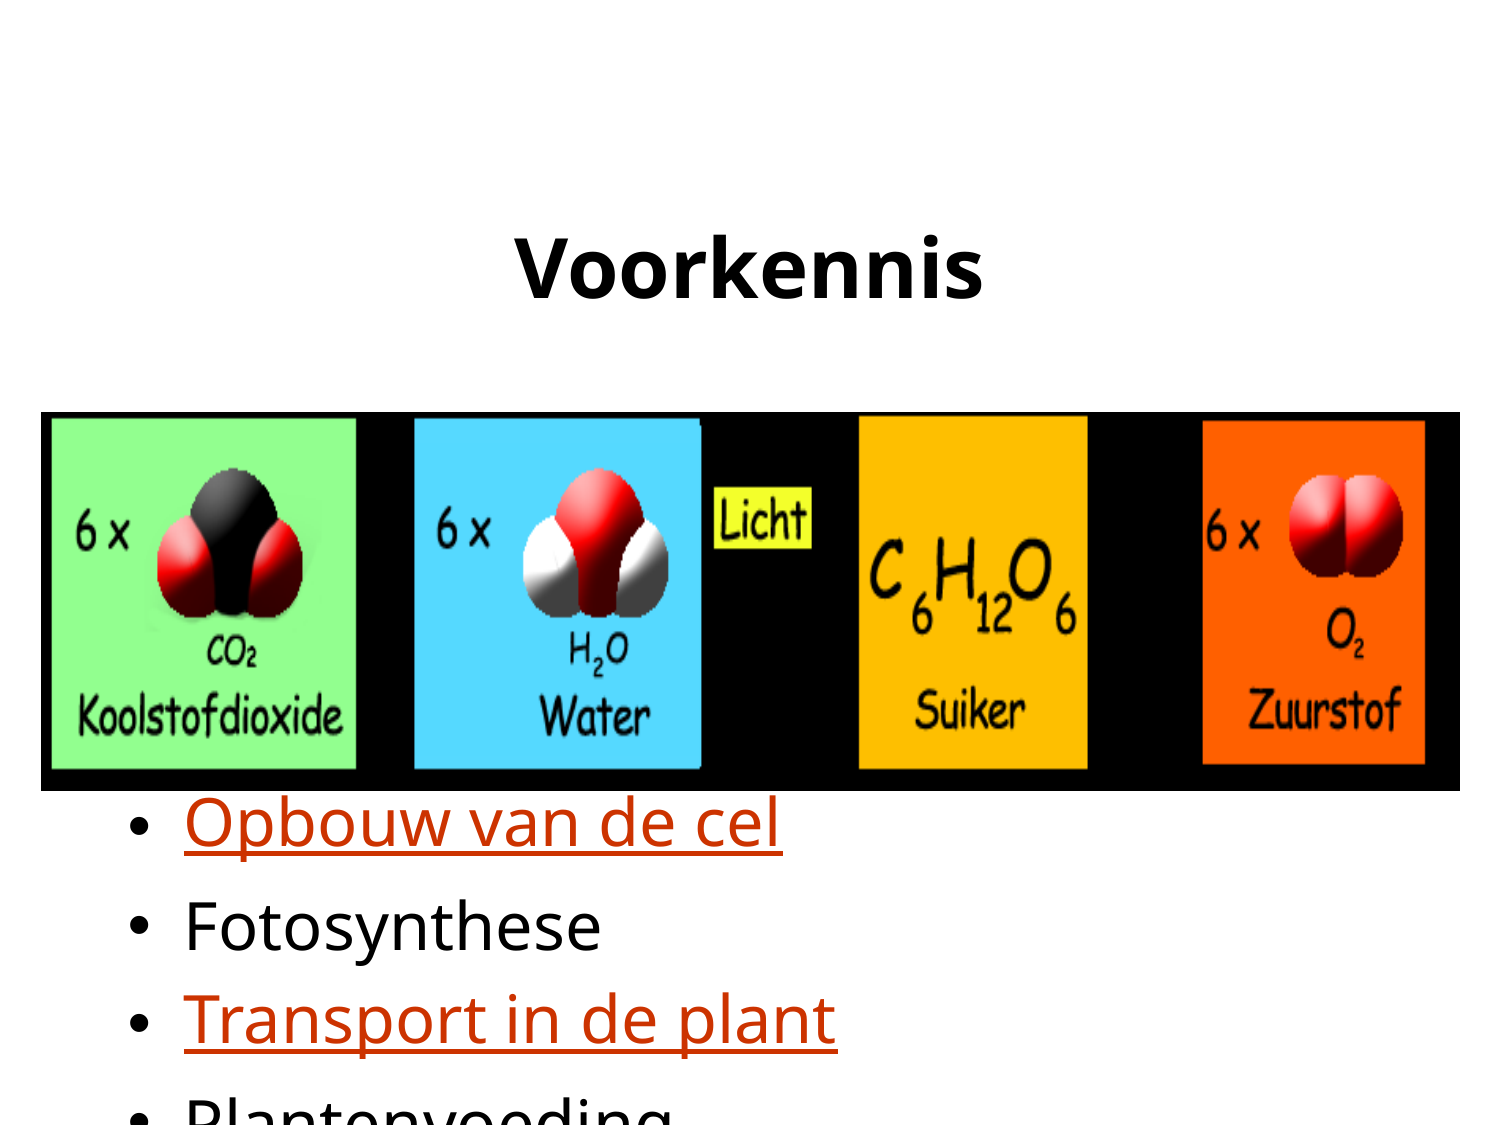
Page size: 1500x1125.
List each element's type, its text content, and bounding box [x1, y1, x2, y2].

list Om de lessen over meststoffen goed te kunnen snappen moet je de volgende onderdelen beheersen: Opbouw van de cel Fotosynthese Transport in de plant Plantenvoeding [112, 800, 1388, 992]
title Voorkennis [283, 184, 1217, 347]
picture [41, 412, 1460, 792]
